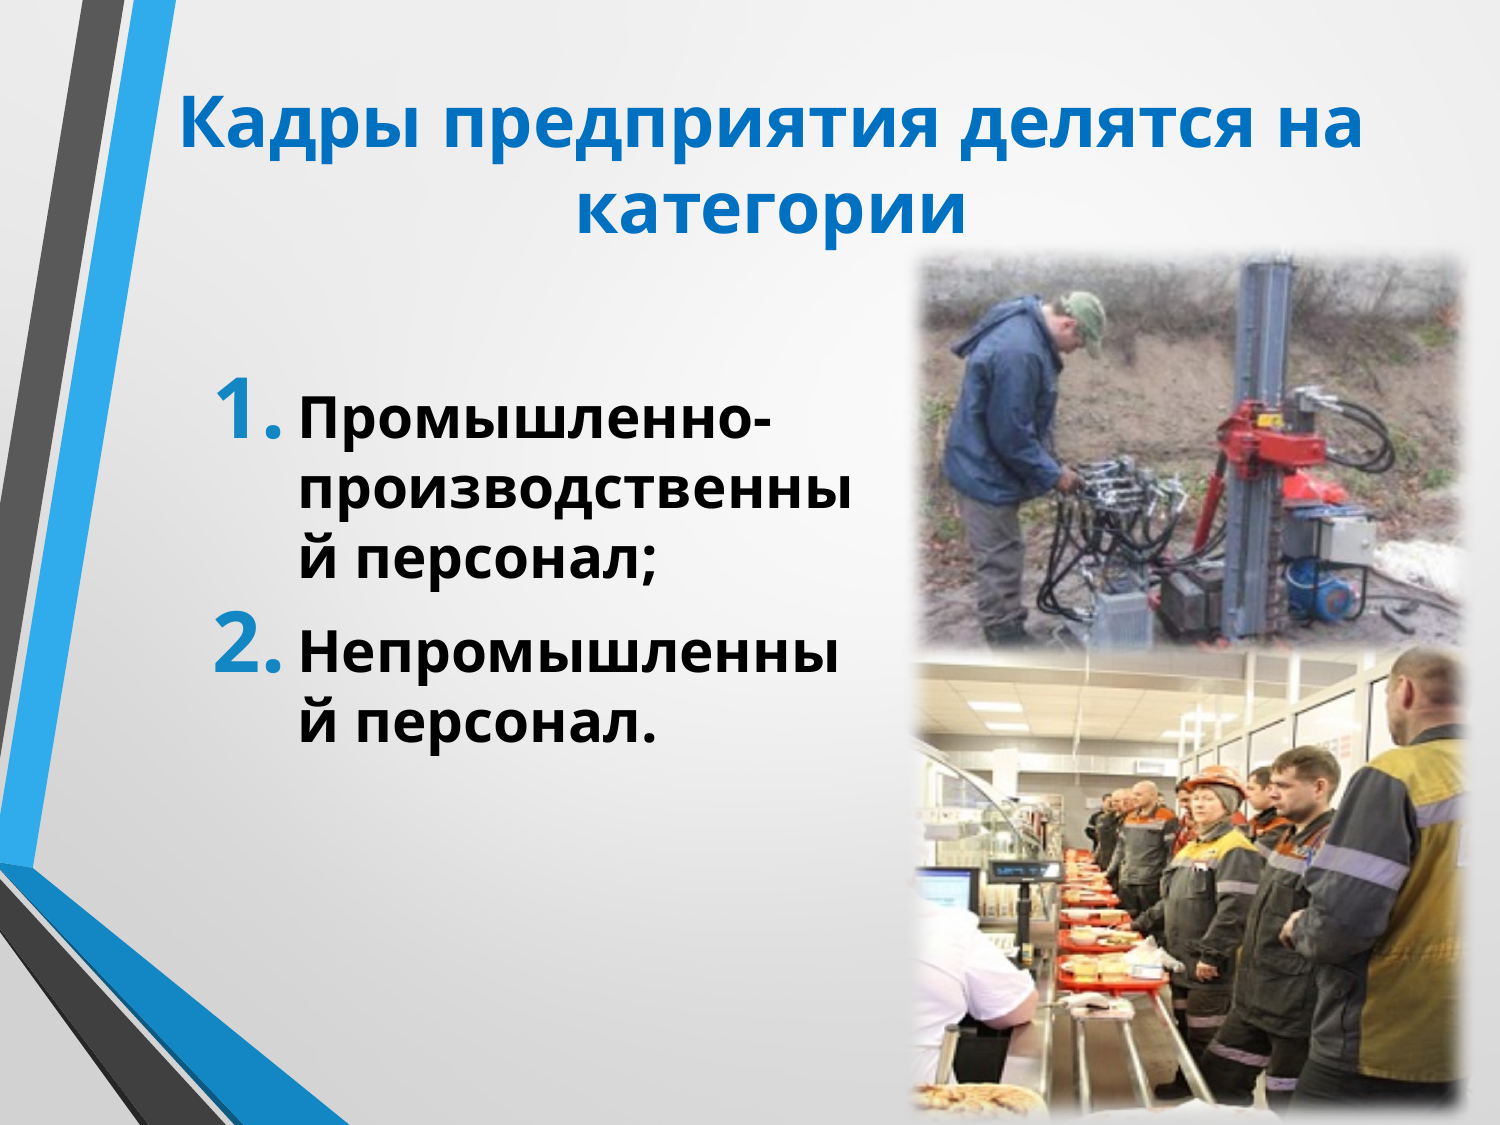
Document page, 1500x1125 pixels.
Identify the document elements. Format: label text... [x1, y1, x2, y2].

list Промышленно-производственный персонал; Непромышленный персонал. [197, 196, 875, 939]
title Кадры предприятия делятся на категории [96, 67, 1447, 256]
picture [903, 240, 1477, 1125]
